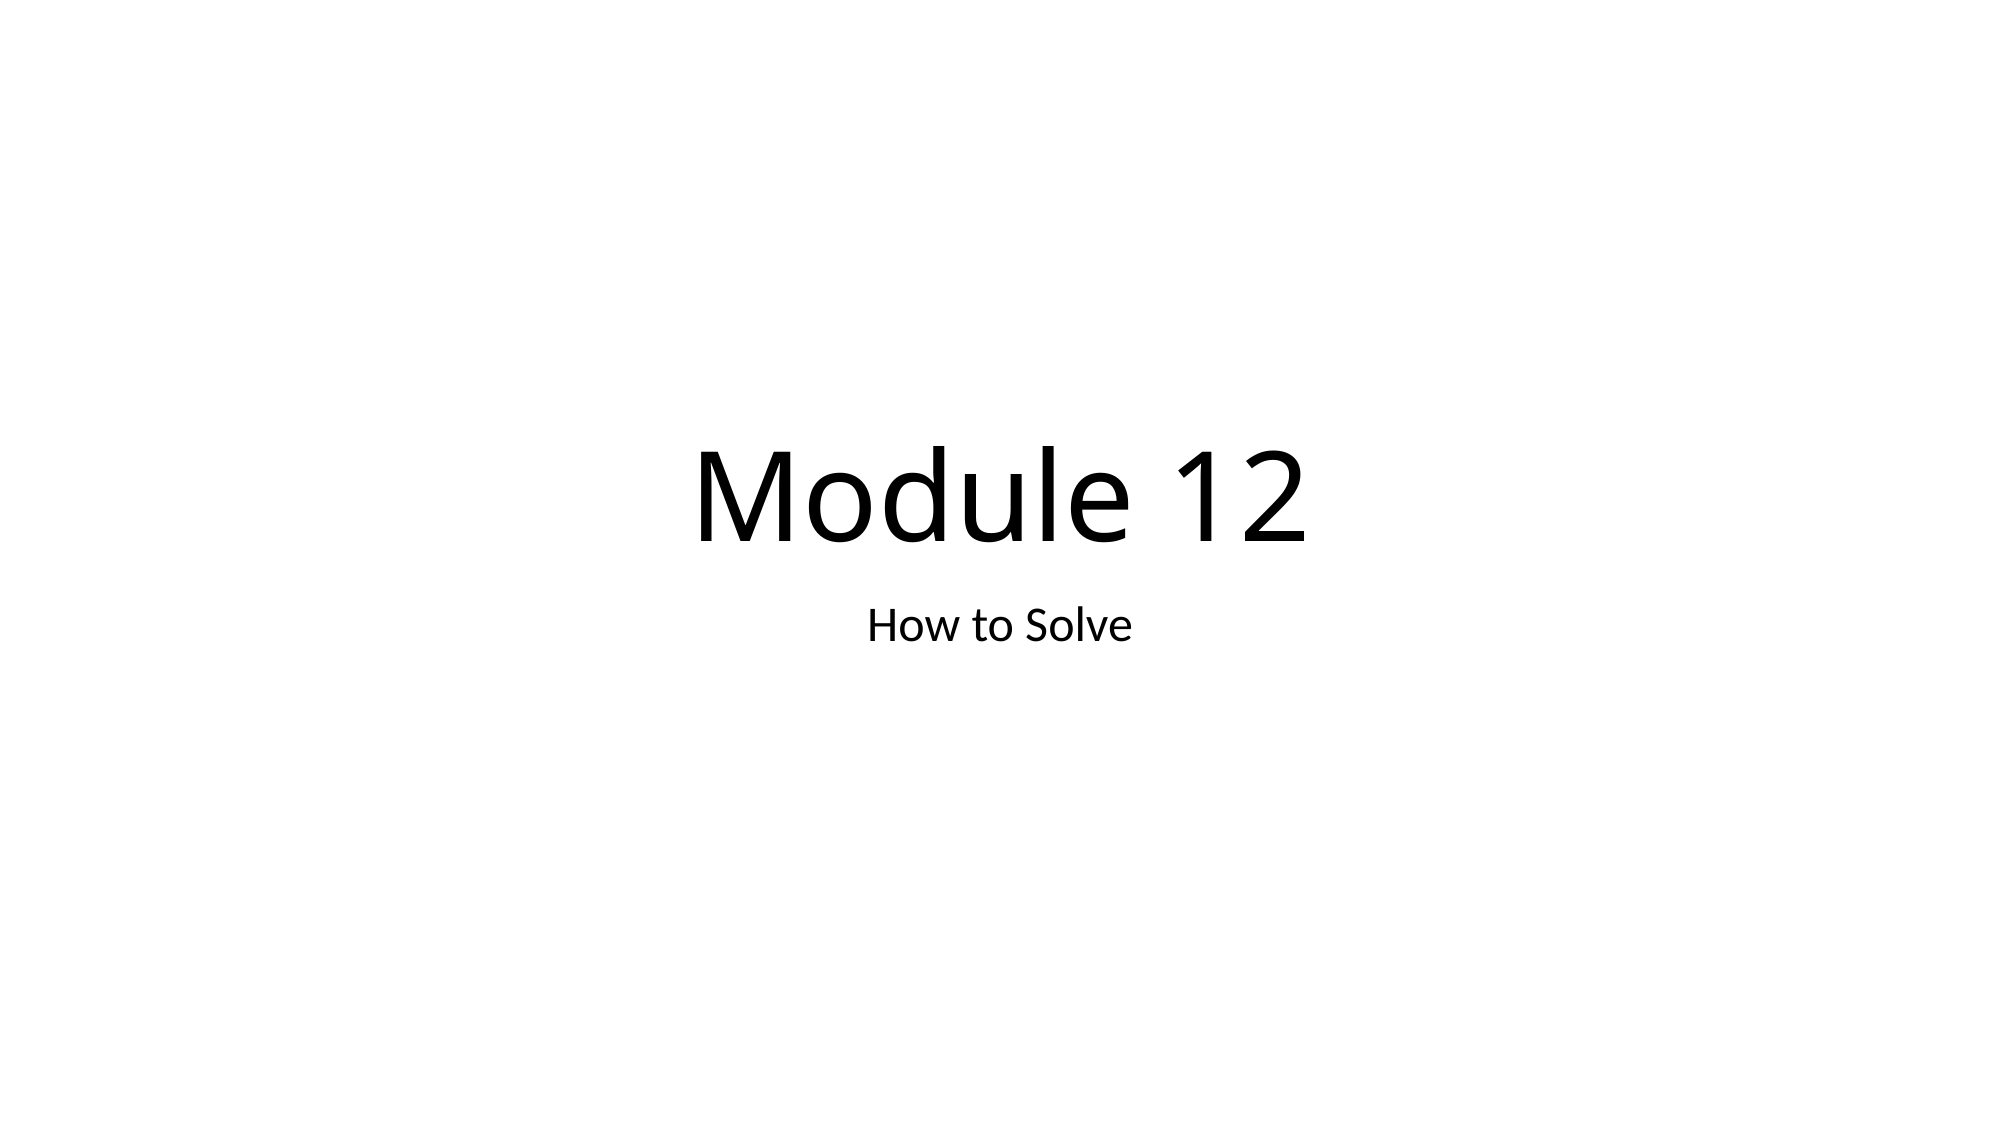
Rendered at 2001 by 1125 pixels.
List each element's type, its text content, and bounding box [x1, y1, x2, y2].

subtitle How to Solve [249, 590, 1750, 863]
title Module 12 [249, 184, 1750, 576]
